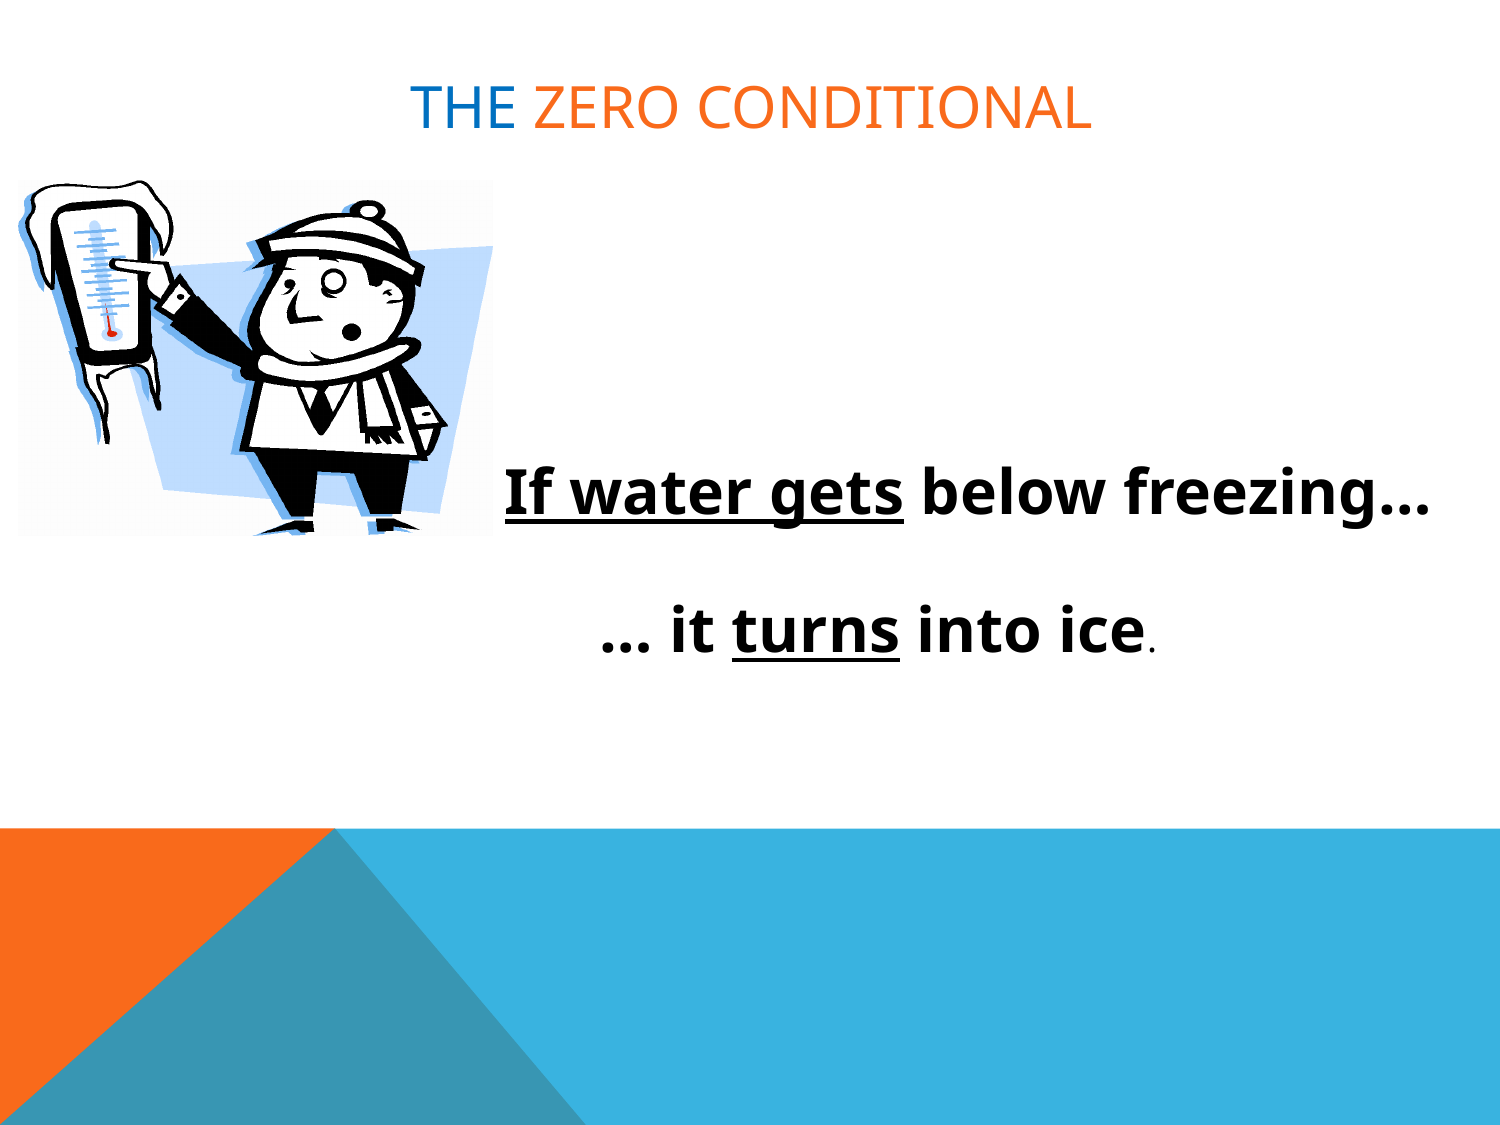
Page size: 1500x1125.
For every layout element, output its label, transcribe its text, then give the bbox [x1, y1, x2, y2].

text_box If water gets below freezing… [496, 444, 1454, 535]
text_box … it turns into ice. [584, 582, 1388, 673]
title The Zero conditional [135, 60, 1369, 150]
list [18, 180, 493, 536]
